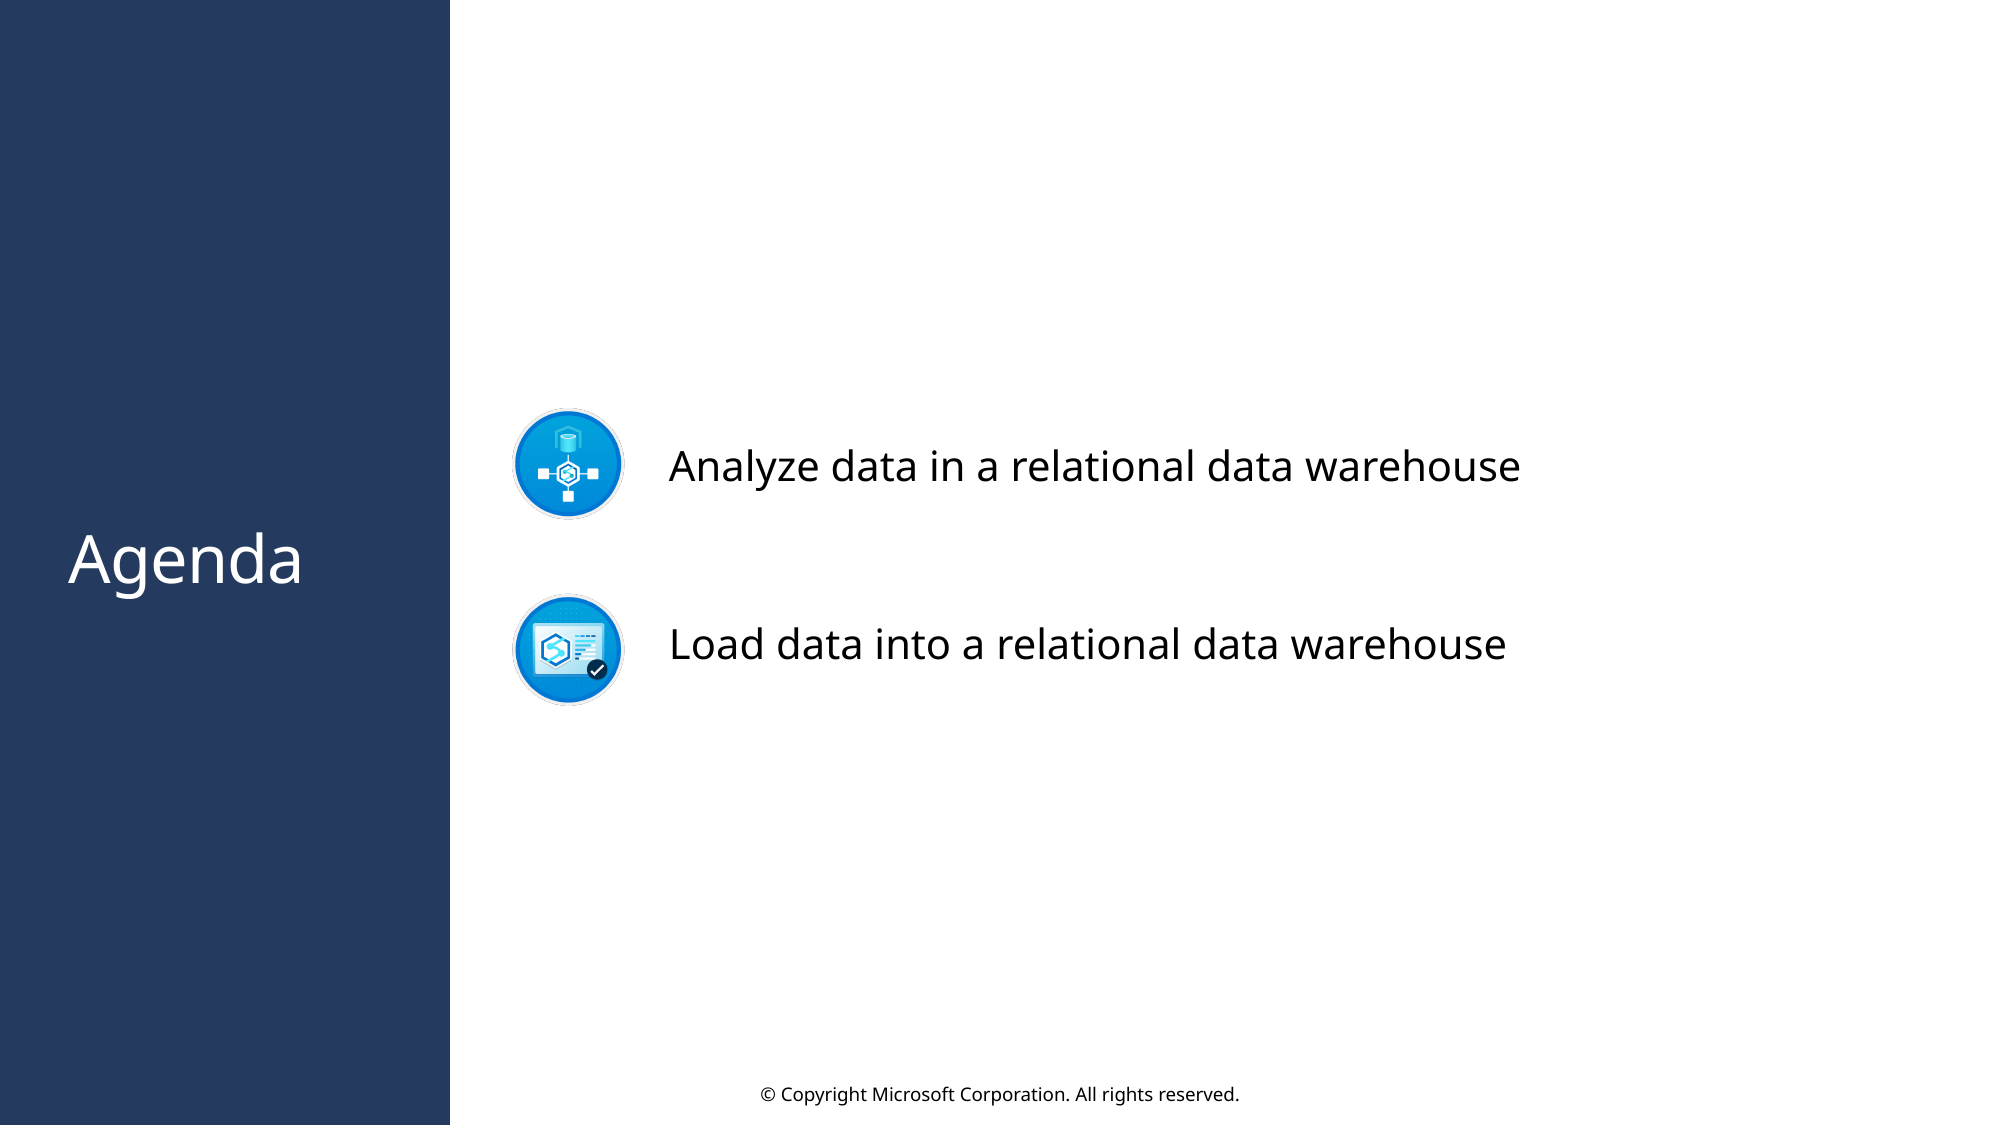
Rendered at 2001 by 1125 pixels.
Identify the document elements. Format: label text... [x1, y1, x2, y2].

picture [512, 408, 625, 520]
list Analyze data in a relational data warehouse [669, 364, 1932, 542]
title Agenda [68, 506, 391, 619]
list Load data into a relational data warehouse [669, 542, 1932, 744]
picture [510, 592, 626, 708]
